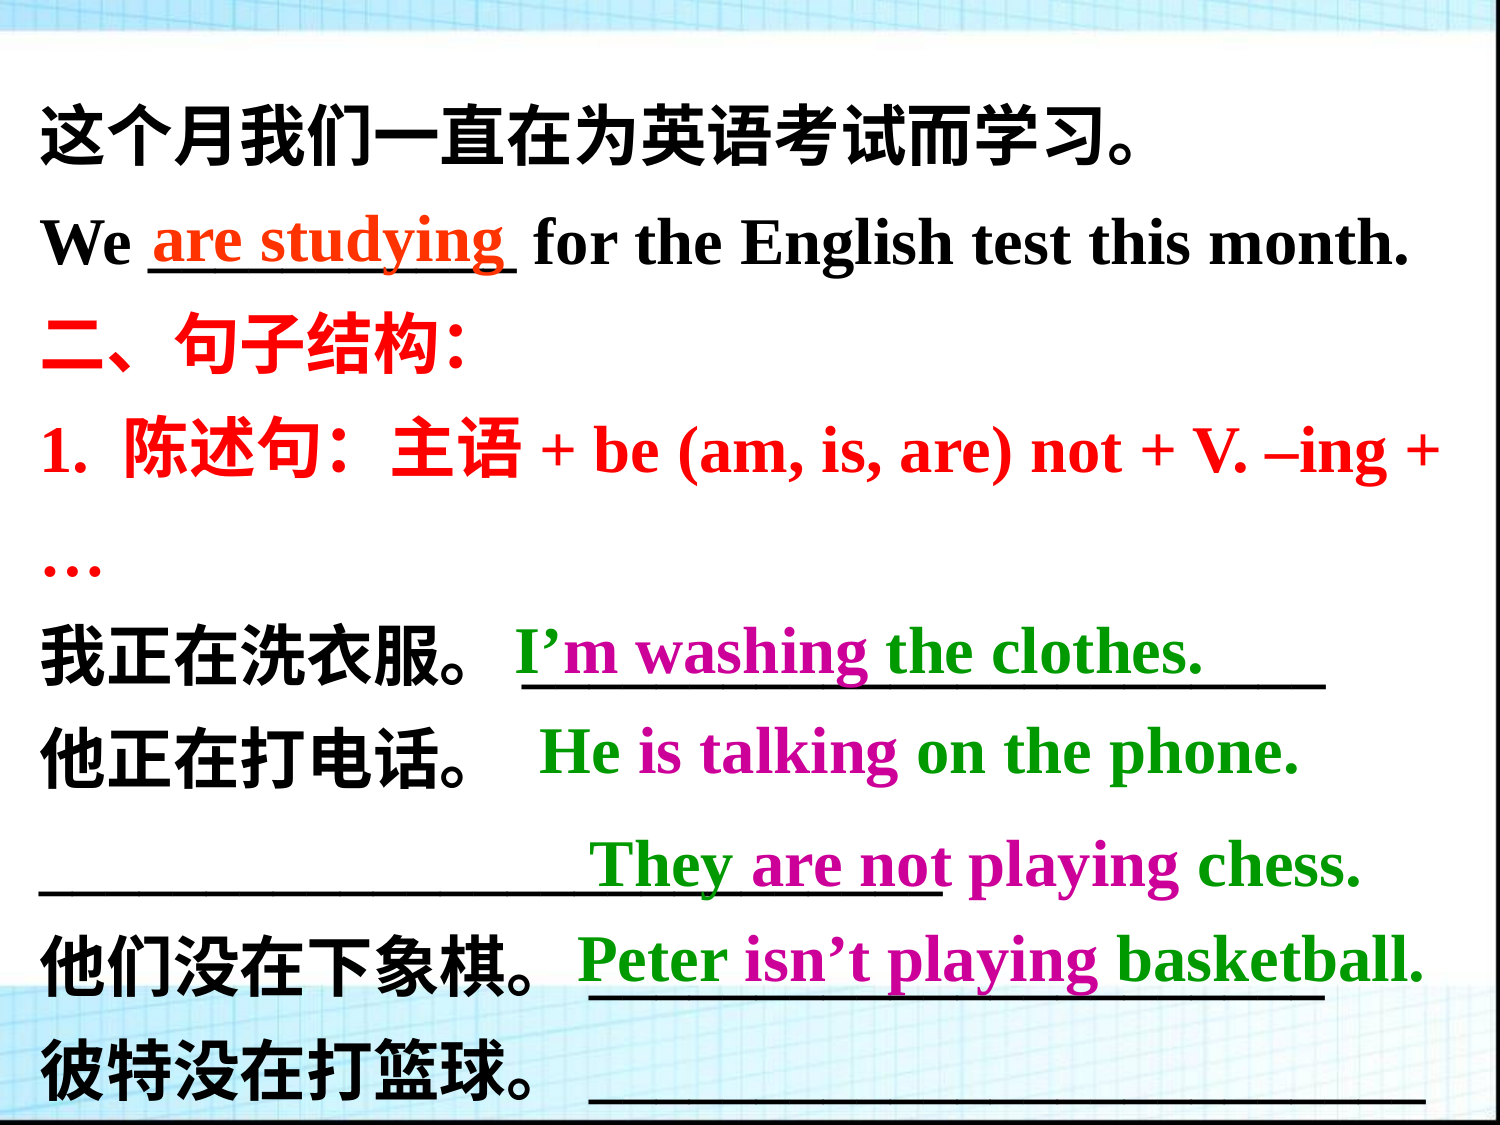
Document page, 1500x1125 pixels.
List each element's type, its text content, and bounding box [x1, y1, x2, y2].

text_box Peter isn’t playing basketball. [562, 906, 1463, 1002]
picture [0, 0, 1500, 1125]
text_box I’m washing the clothes. [500, 599, 1225, 695]
text_box are studying [137, 186, 525, 282]
text_box 这个月我们一直在为英语考试而学习。 We ___________ for the English test this month. 二、句子结构： 1. 陈述句：主语+ be (am, is, are) not + V. –ing +… 我正在洗衣服。________________________ 他正在打电话。 ___________________________ 他们没在下象棋。______________________ 彼特没在打篮球。_________________________ [24, 62, 1463, 1117]
text_box He is talking on the phone. [525, 699, 1388, 795]
text_box They are not playing chess. [574, 812, 1413, 906]
